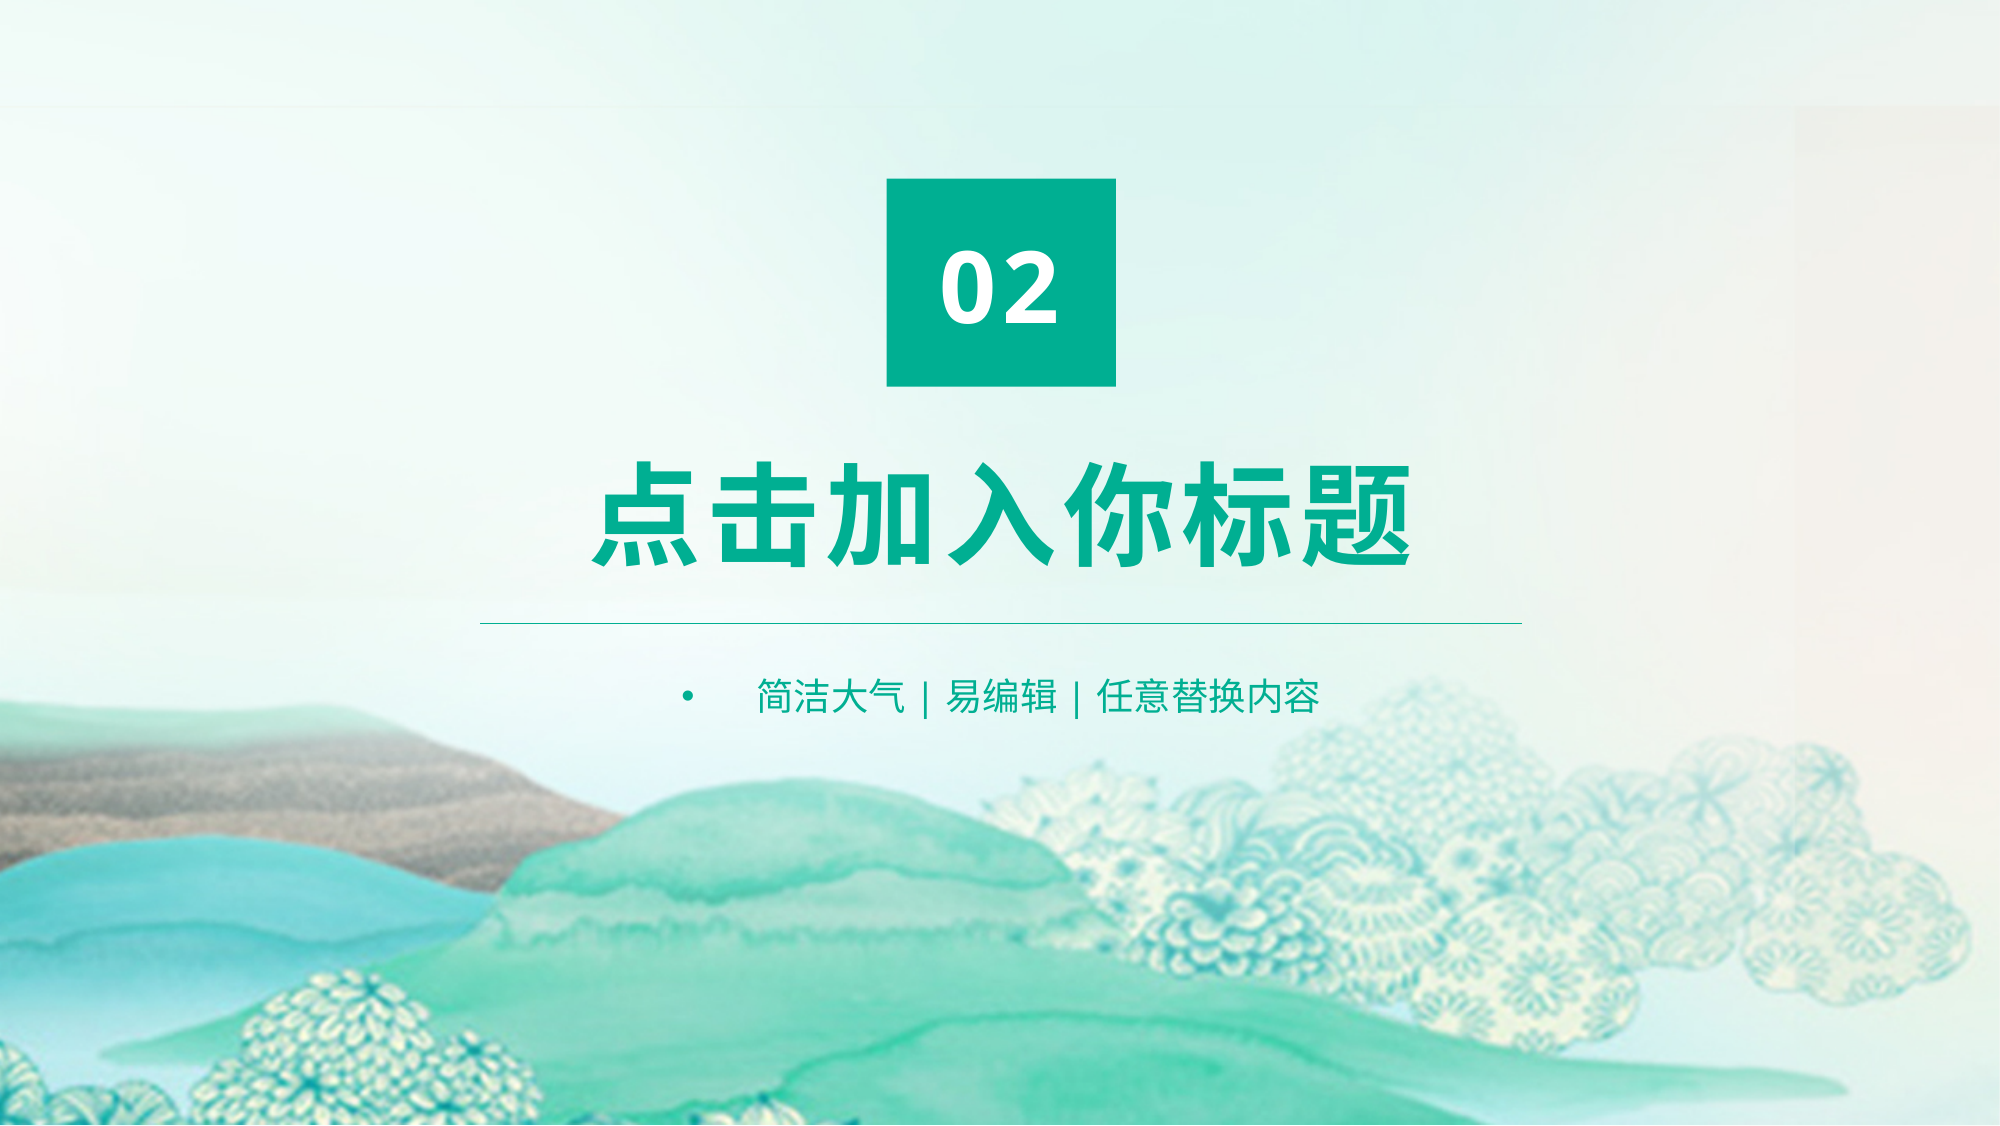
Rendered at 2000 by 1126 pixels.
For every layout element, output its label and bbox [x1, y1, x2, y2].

text_box [886, 178, 1117, 387]
picture [0, 0, 2000, 1126]
